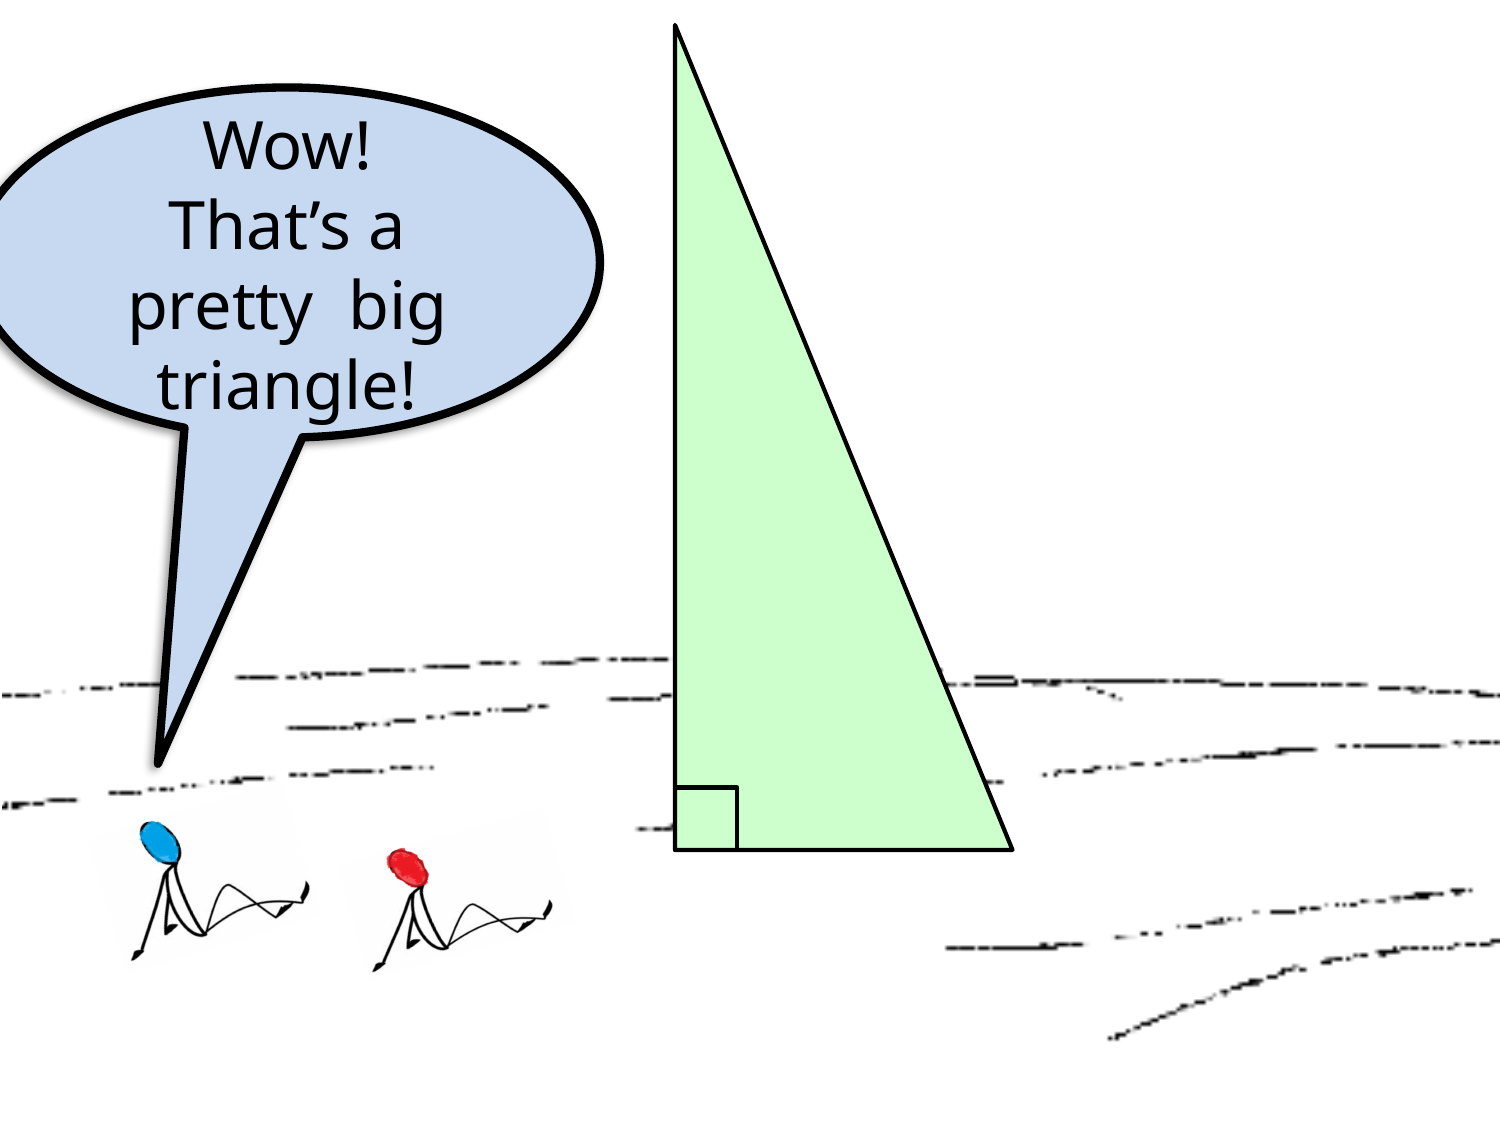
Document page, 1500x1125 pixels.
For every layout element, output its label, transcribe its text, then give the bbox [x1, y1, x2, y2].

text_box Wow! That’s a pretty big triangle! [0, 85, 603, 610]
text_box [674, 24, 1013, 851]
picture [1, 612, 1500, 1125]
